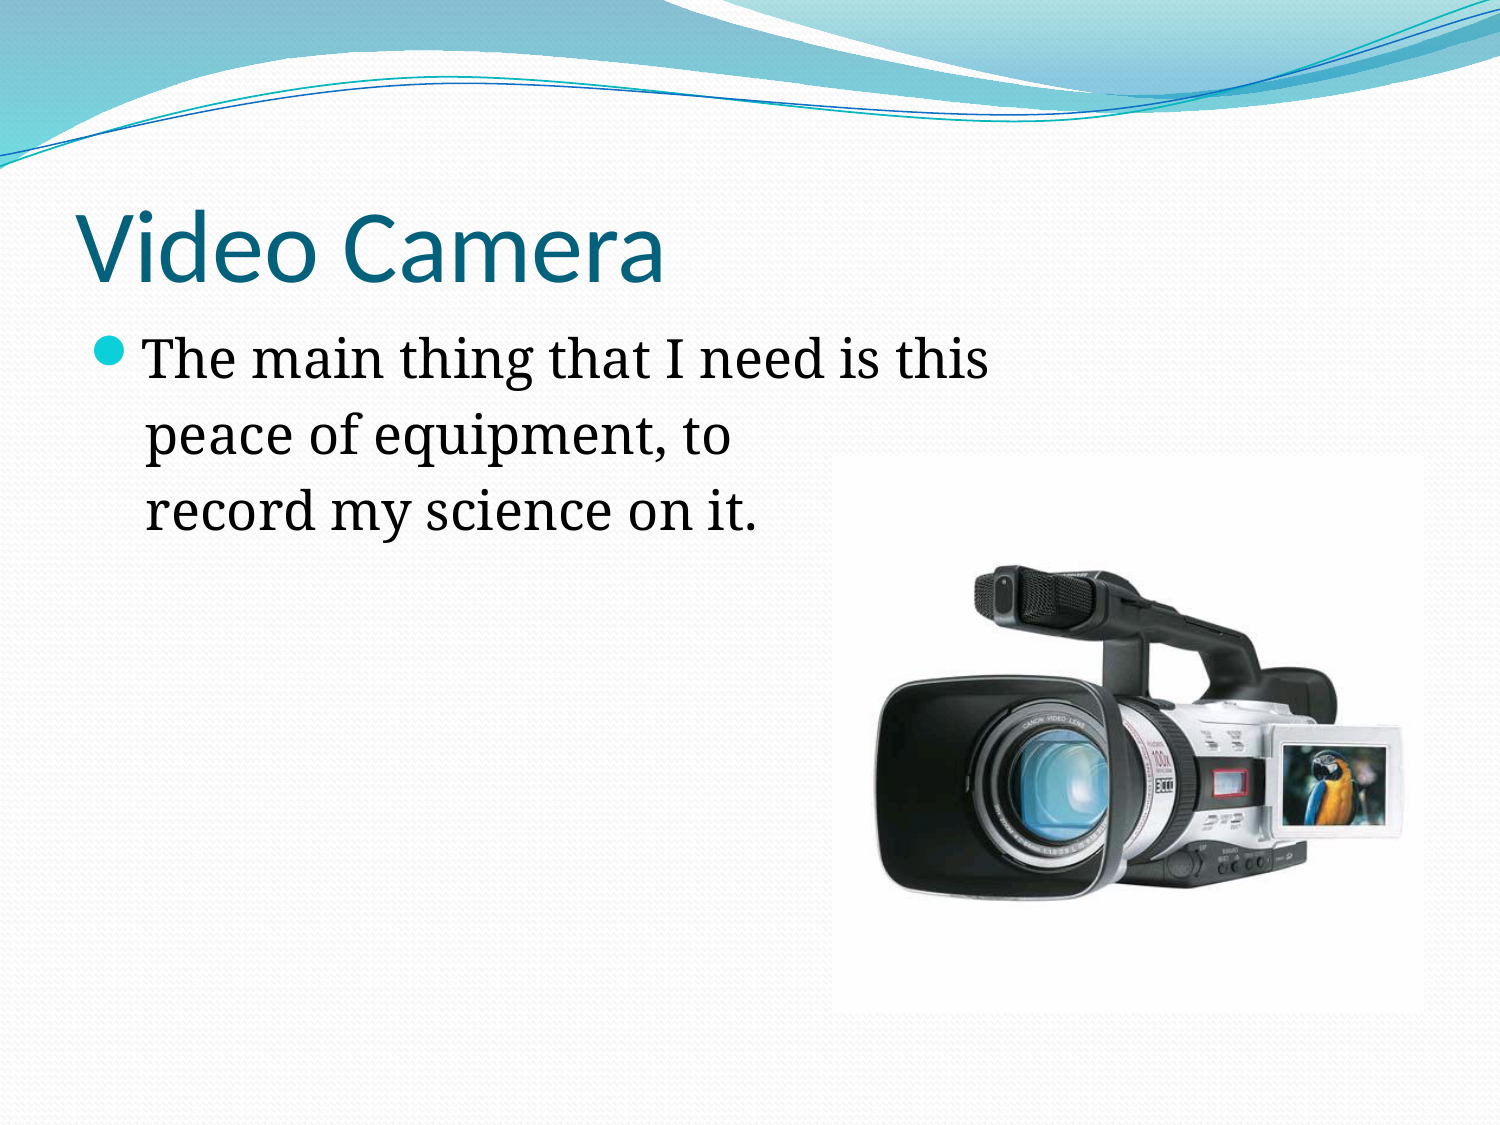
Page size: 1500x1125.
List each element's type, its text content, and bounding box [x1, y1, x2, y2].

title Video Camera [75, 115, 1425, 303]
list The main thing that I need is this peace of equipment, to record my science on it. [75, 317, 1425, 1038]
picture [832, 455, 1424, 1012]
